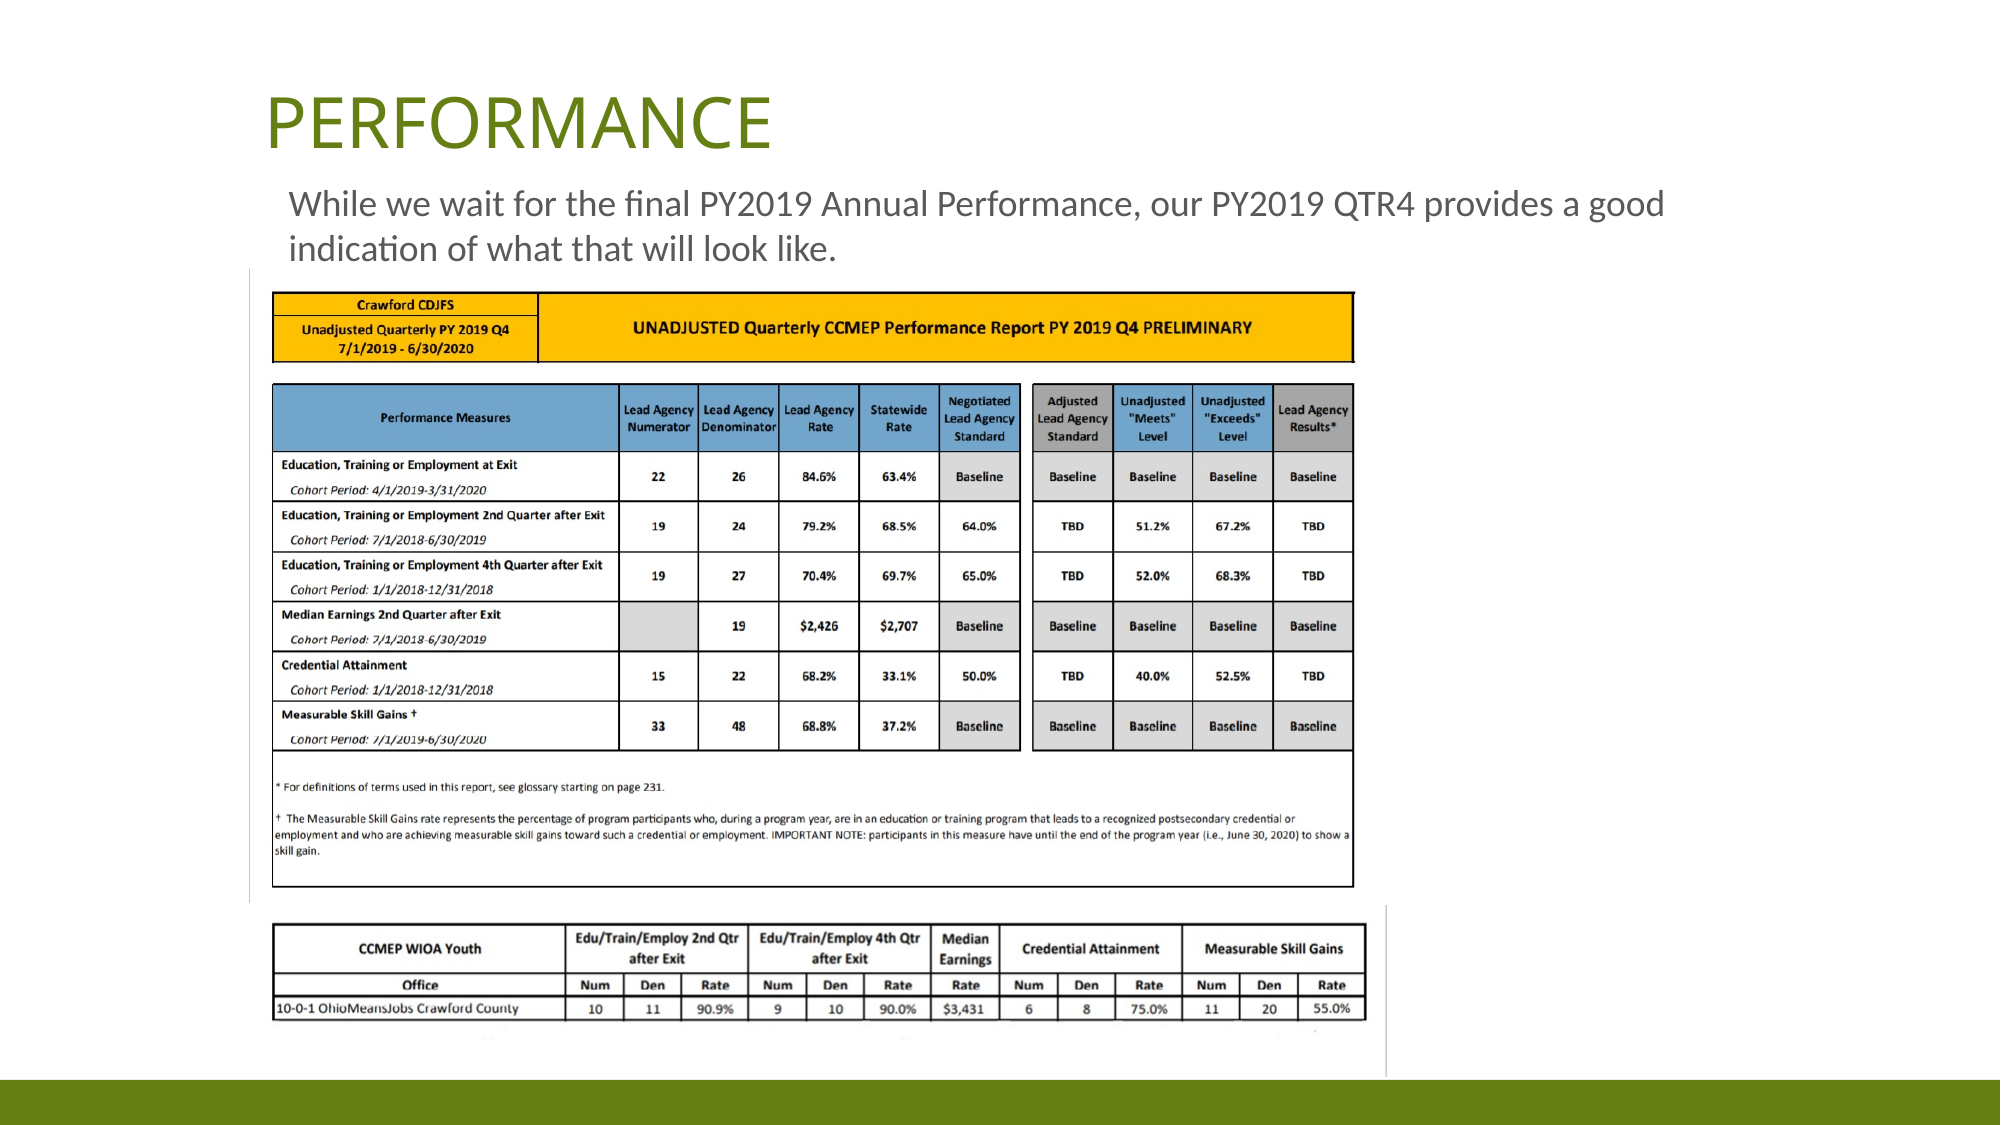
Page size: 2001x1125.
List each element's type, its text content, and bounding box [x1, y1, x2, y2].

title Performance [249, 75, 1750, 172]
picture [249, 268, 1375, 903]
picture [261, 905, 1387, 1077]
text_box While we wait for the final PY2019 Annual Performance, our PY2019 QTR4 provides a good indication of what that will look like. [273, 171, 1818, 277]
